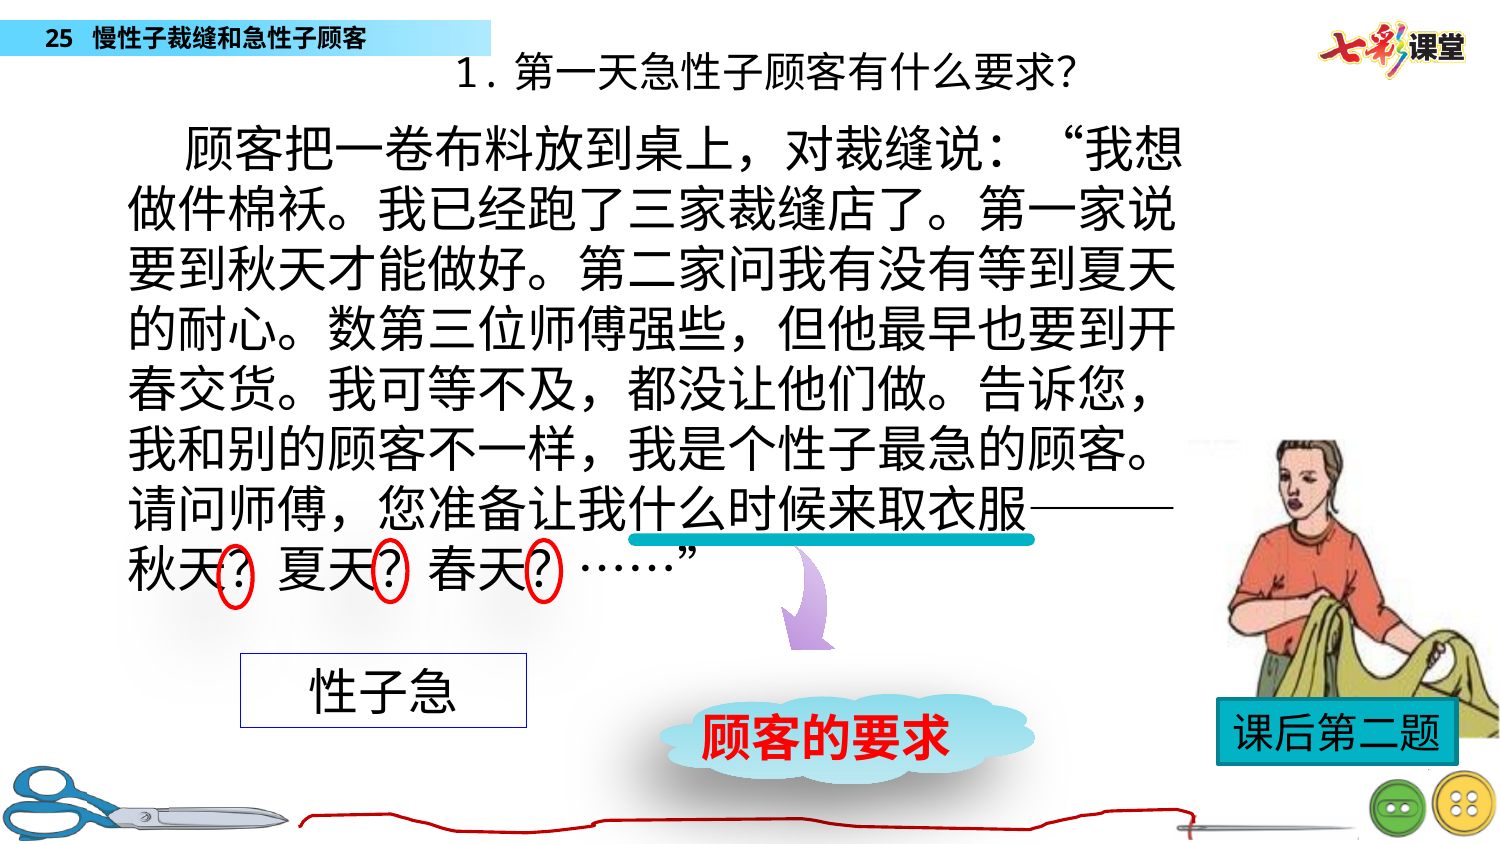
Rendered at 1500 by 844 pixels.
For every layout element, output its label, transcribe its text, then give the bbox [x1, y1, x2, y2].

picture [1316, 20, 1468, 80]
picture [1147, 411, 1500, 740]
text_box [524, 537, 564, 605]
text_box [781, 545, 835, 650]
text_box 性子急 [240, 653, 527, 728]
picture [0, 764, 290, 844]
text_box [659, 693, 1058, 785]
text_box [371, 537, 410, 605]
picture [1173, 816, 1358, 839]
text_box 顾客把一卷布料放到桌上，对裁缝说：“我想做件棉袄。我已经跑了三家裁缝店了。第一家说要到秋天才能做好。第二家问我有没有等到夏天的耐心。数第三位师傅强些，但他最早也要到开春交货。我可等不及，都没让他们做。告诉您，我和别的顾客不一样，我是个性子最急的顾客。请问师傅，您准备让我什么时候来取衣服———秋天？夏天？春天？……” [112, 110, 1219, 605]
text_box 1.第一天急性子顾客有什么要求？ [438, 23, 1113, 104]
text_box [626, 531, 1037, 548]
text_box [216, 543, 255, 611]
text_box 课后第二题 [1216, 746, 1459, 766]
picture [1365, 769, 1500, 839]
